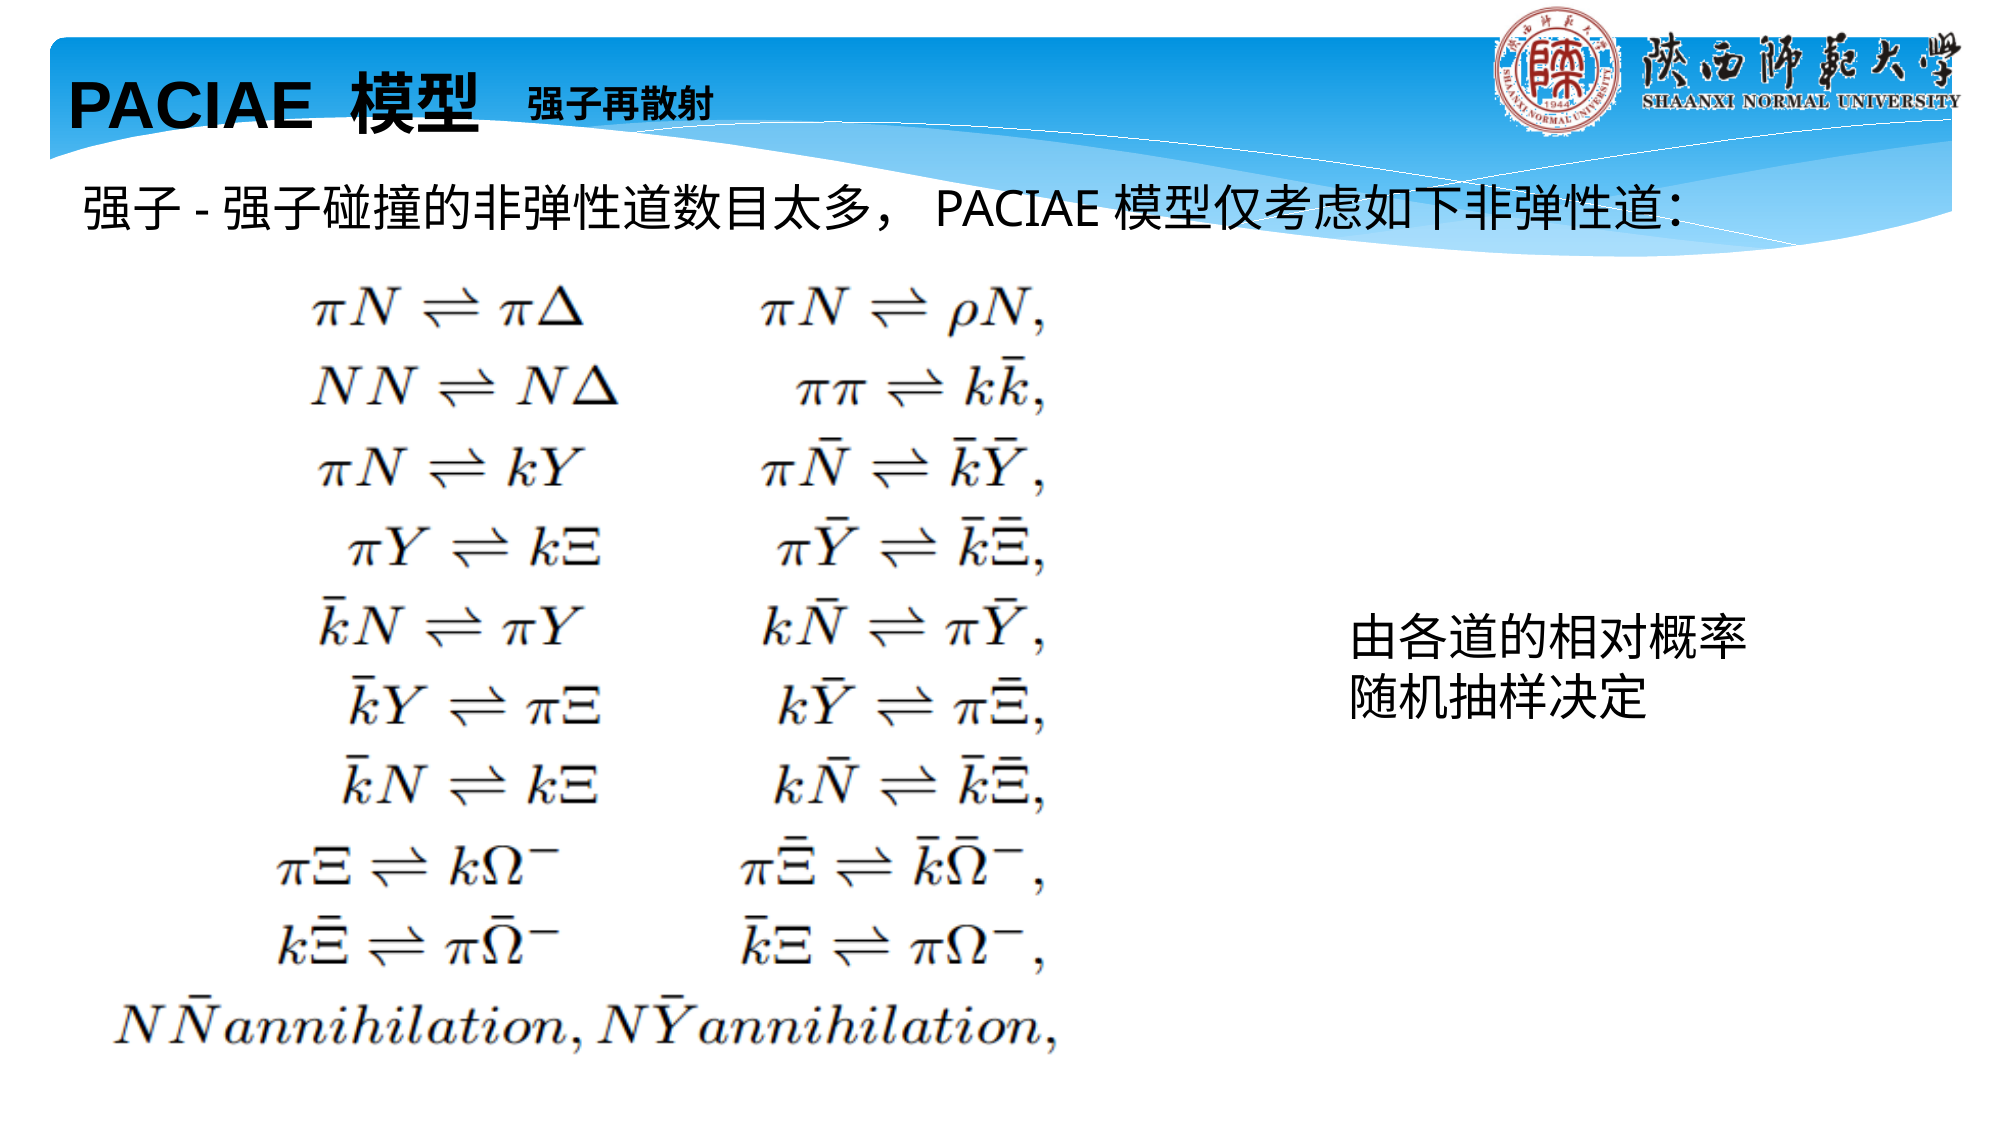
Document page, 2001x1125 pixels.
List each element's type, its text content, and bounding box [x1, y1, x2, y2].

picture [82, 270, 1128, 1084]
picture [1474, 0, 2000, 143]
text_box PACIAE 模型 [34, 54, 535, 150]
text_box 强子再散射 [513, 72, 731, 132]
text_box 强子-强子碰撞的非弹性道数目太多，PACIAE模型仅考虑如下非弹性道： [67, 168, 2000, 244]
text_box 由各道的相对概率随机抽样决定 [1333, 598, 1803, 734]
